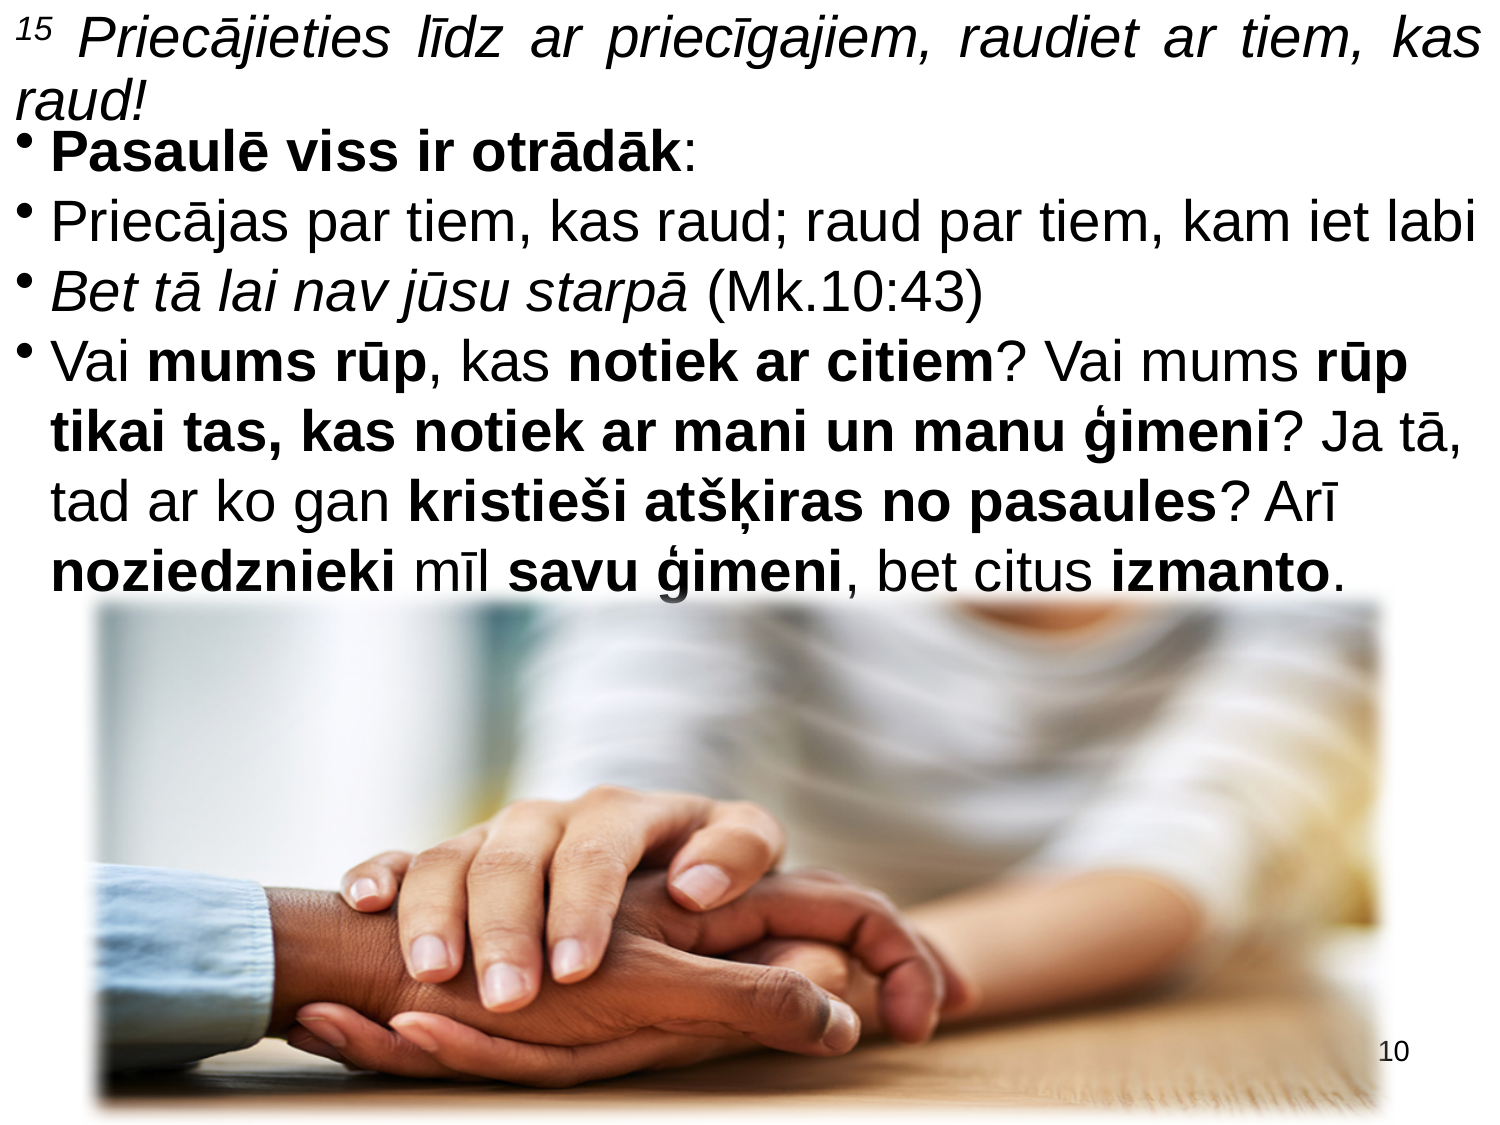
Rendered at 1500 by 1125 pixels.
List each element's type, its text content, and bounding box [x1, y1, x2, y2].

list 15 Priecājieties līdz ar priecīgajiem, raudiet ar tiem, kas raud! [0, 0, 1500, 105]
text_box Pasaulē viss ir otrādāk: Priecājas par tiem, kas raud; raud par tiem, kam iet labi Bet tā lai nav jūsu starpā (Mk.10:43) Vai mums rūp, kas notiek ar citiem? Vai mums rūp tikai tas, kas notiek ar mani un manu ģimeni? Ja tā, tad ar ko gan kristieši atšķiras no pasaules? Arī noziedznieki mīl savu ģimeni, bet citus izmanto. [0, 105, 1500, 611]
slide_number 10 [1400, 1024, 1426, 1103]
picture [81, 585, 1395, 1125]
